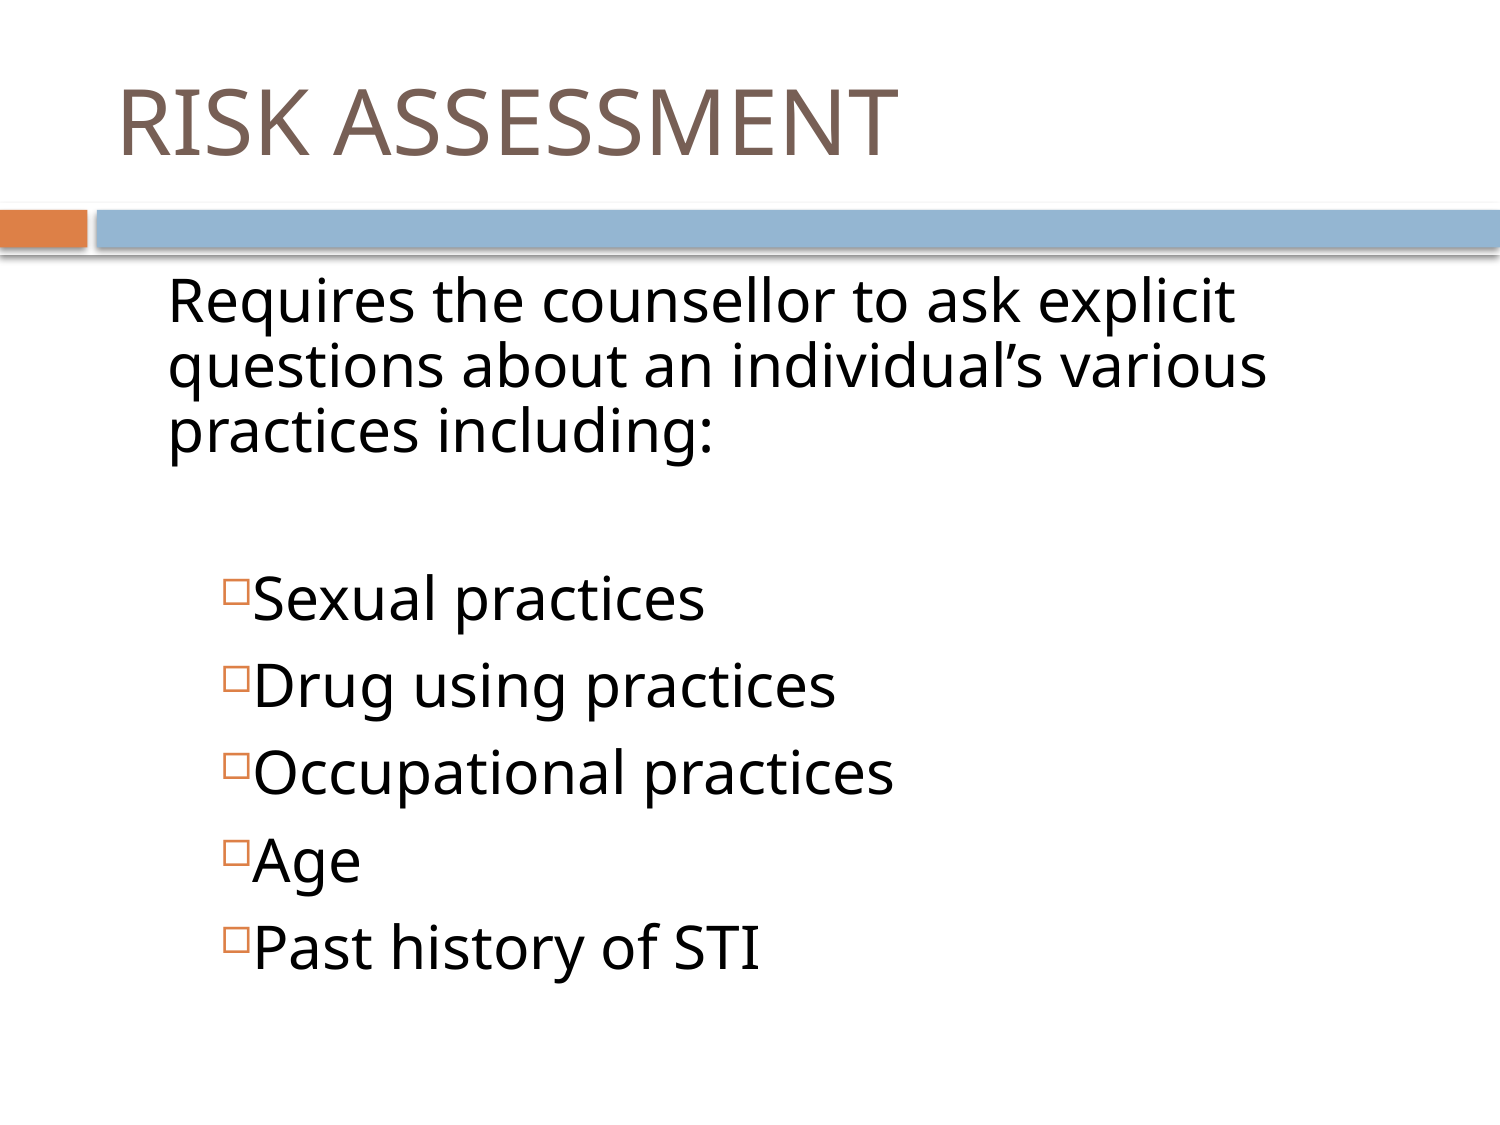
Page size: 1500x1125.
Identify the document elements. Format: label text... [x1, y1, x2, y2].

title RISK ASSESSMENT [100, 37, 1439, 201]
list Requires the counsellor to ask explicit questions about an individual’s various practices including: Sexual practices Drug using practices Occupational practices Age Past history of STI [100, 262, 1439, 1125]
